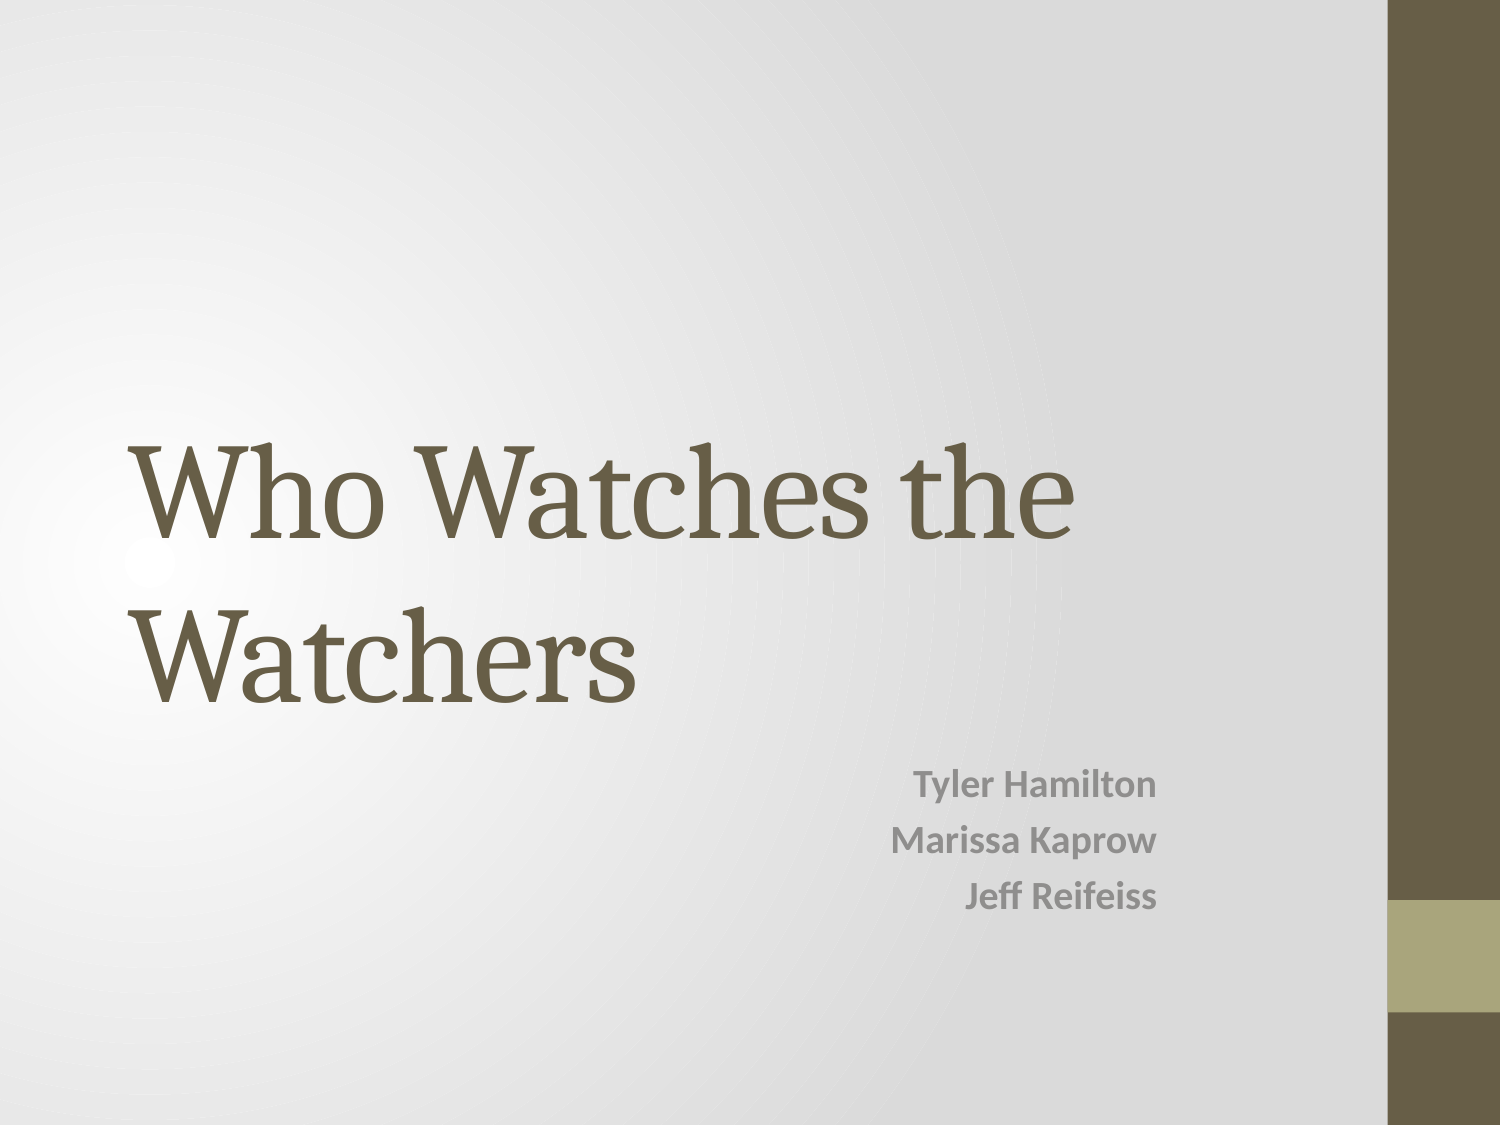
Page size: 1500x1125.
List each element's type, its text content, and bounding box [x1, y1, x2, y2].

subtitle Tyler Hamilton Marissa Kaprow Jeff Reifeiss [112, 750, 1173, 925]
title Who Watches the Watchers [112, 312, 1350, 738]
